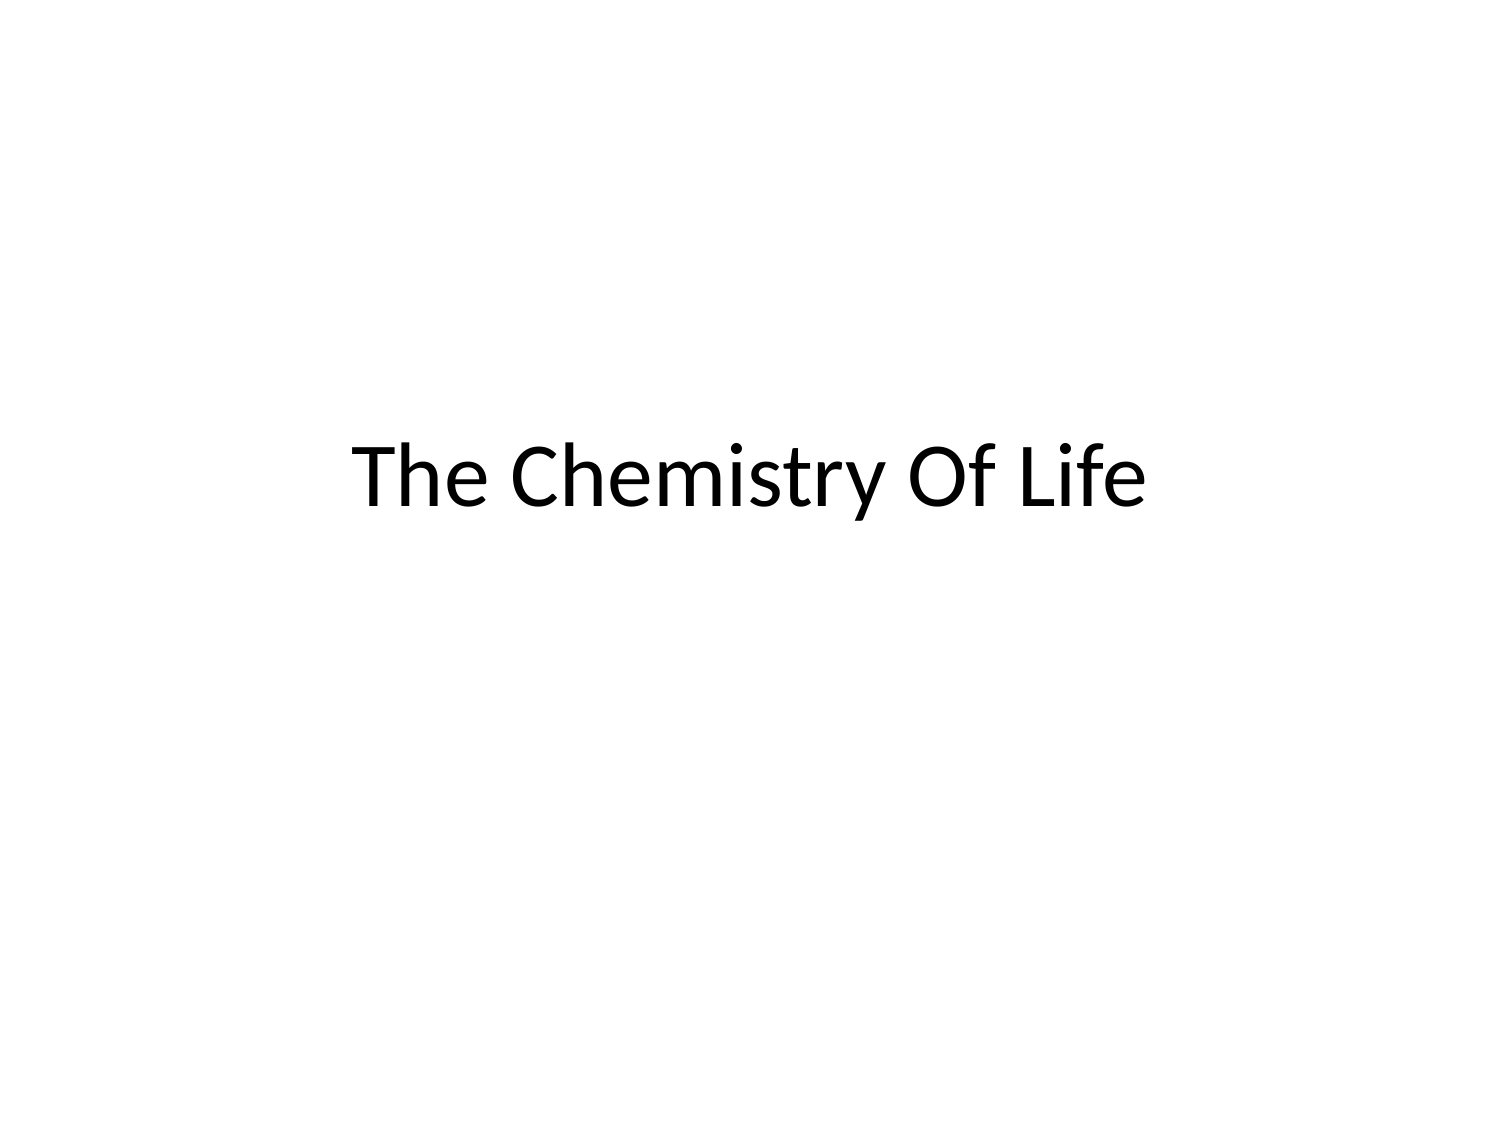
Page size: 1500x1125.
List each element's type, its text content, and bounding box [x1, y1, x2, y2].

title The Chemistry Of Life [112, 349, 1388, 591]
